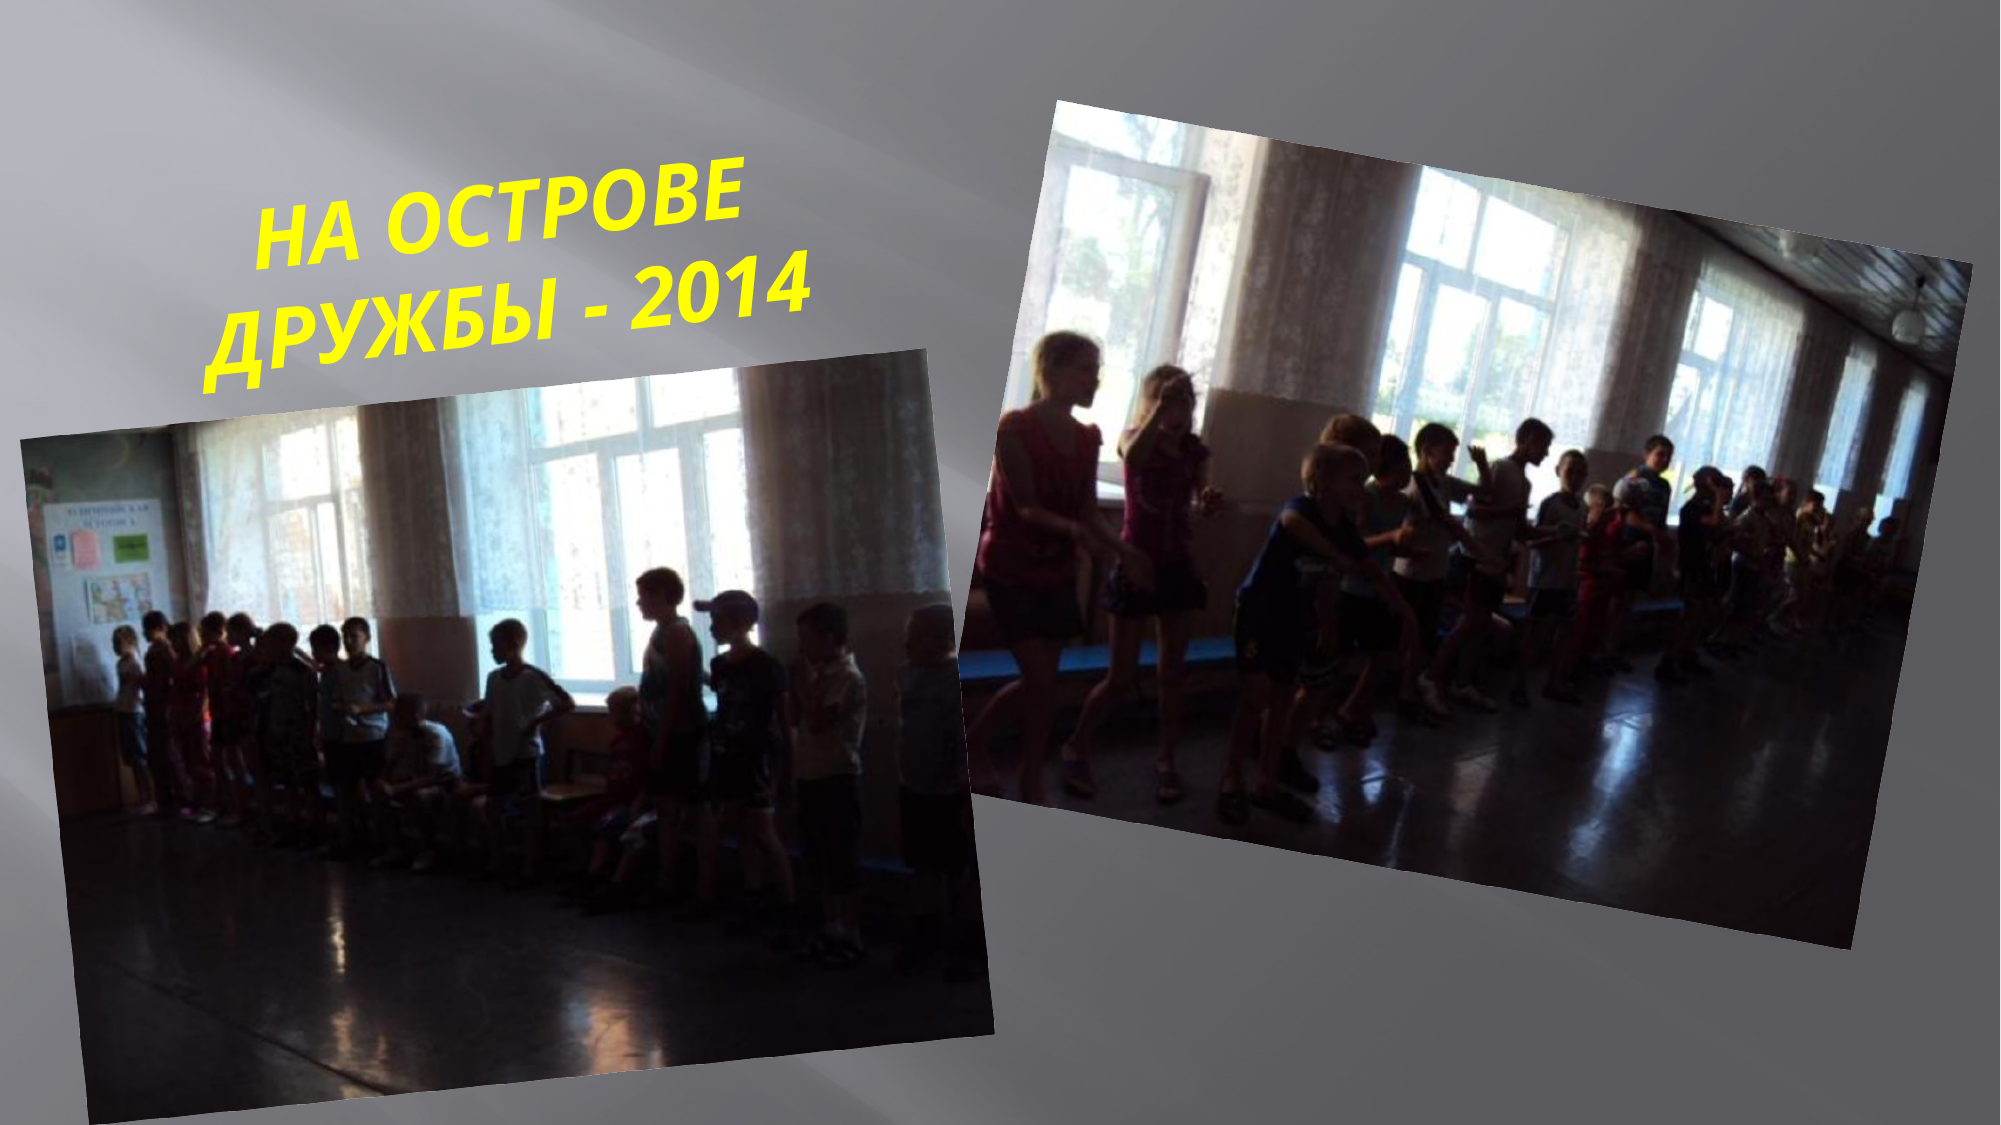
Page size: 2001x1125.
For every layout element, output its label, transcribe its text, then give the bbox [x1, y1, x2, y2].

picture [21, 101, 1973, 1125]
title нА Острове Дружбы - 2014 [66, 55, 934, 391]
